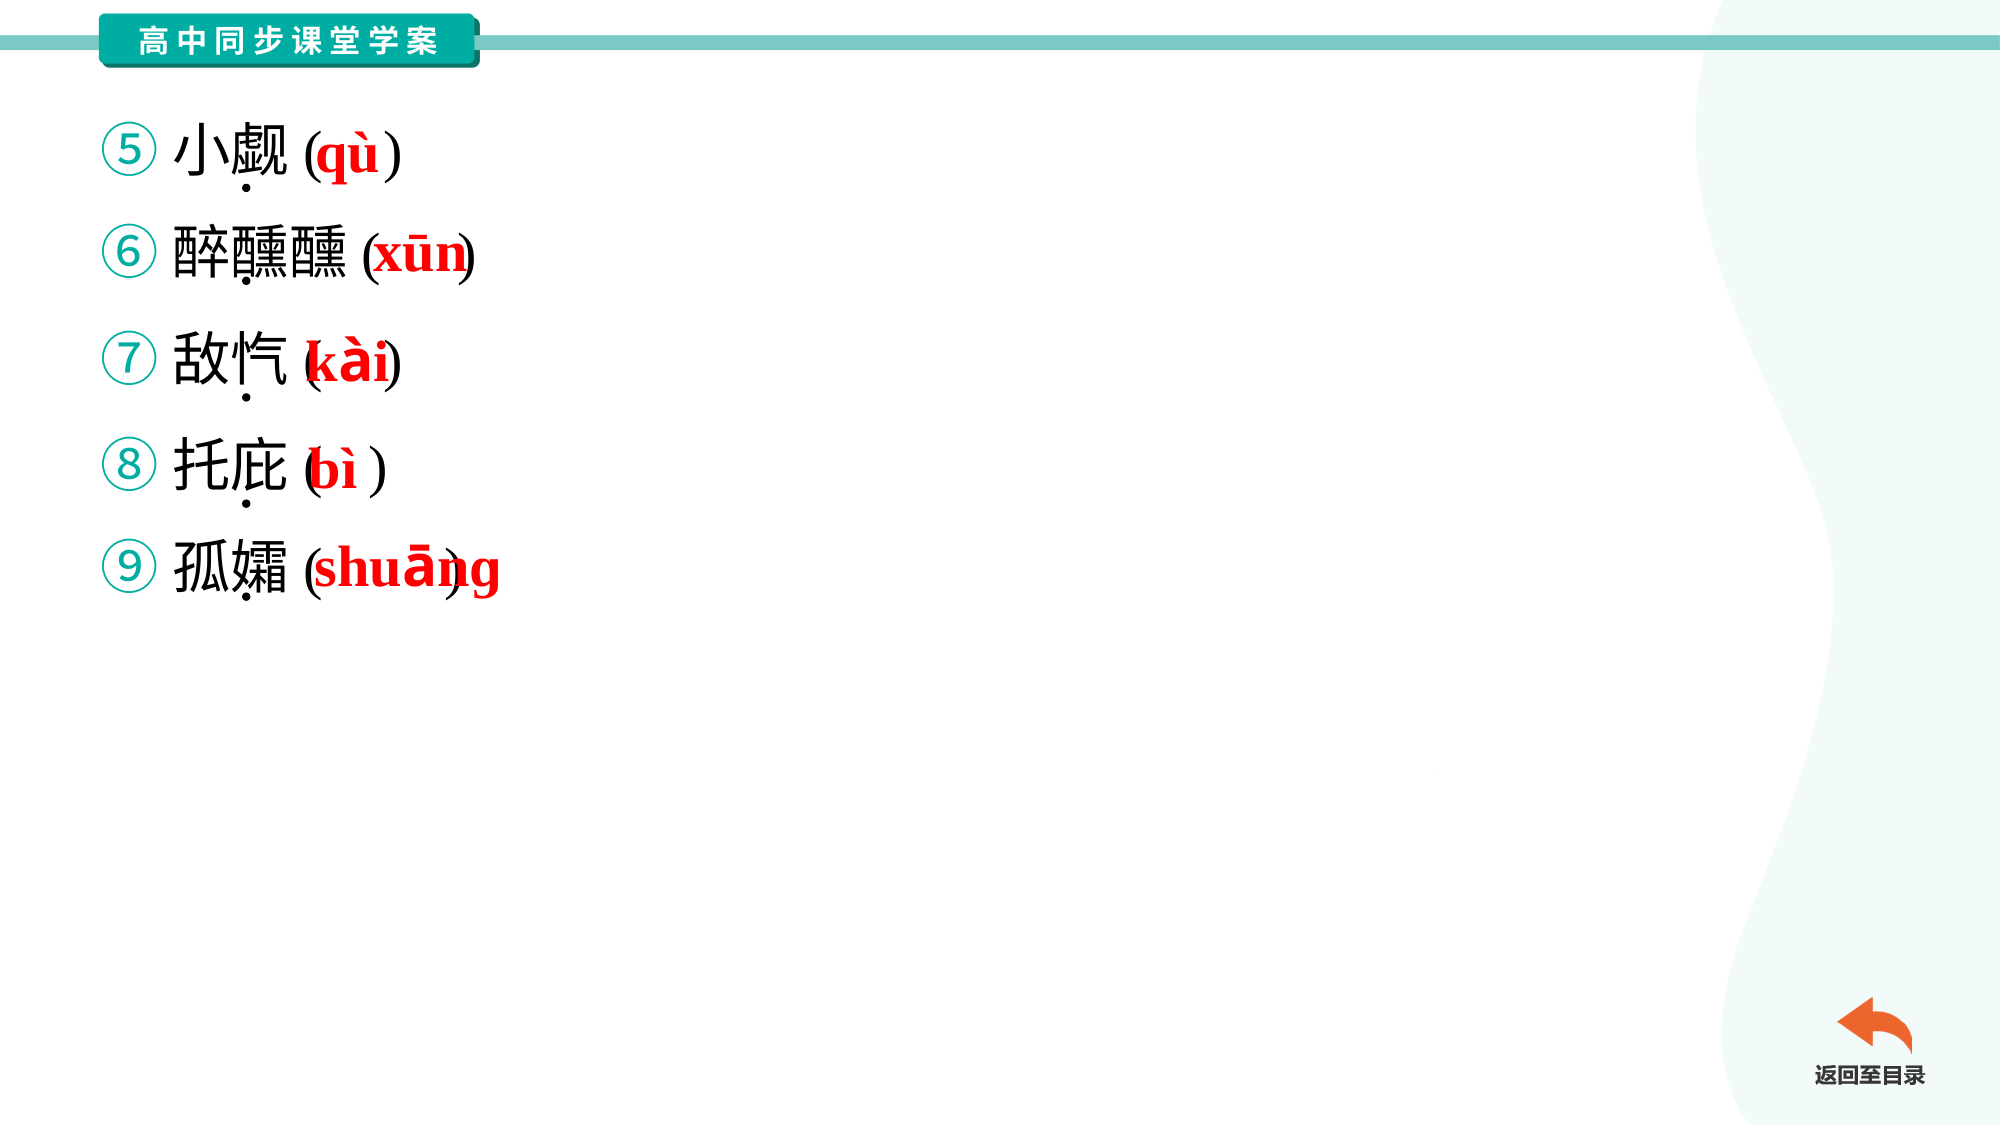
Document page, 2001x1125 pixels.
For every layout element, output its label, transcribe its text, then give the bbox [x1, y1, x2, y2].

text_box kài [287, 287, 409, 382]
text_box [242, 499, 251, 508]
text_box xūn [352, 180, 489, 273]
text_box qù [293, 77, 402, 173]
text_box ⑤小觑( ) ⑥醉醺醺( ) [100, 76, 1899, 274]
text_box ⑦敌忾( ) ⑧托庇( ) ⑨孤孀( ) [100, 286, 1899, 590]
text_box [242, 592, 251, 601]
text_box bì [287, 393, 379, 489]
picture [0, 0, 2000, 1125]
text_box [242, 276, 251, 286]
text_box shuānɡ [295, 496, 521, 588]
text_box [242, 183, 251, 193]
text_box [242, 393, 251, 402]
